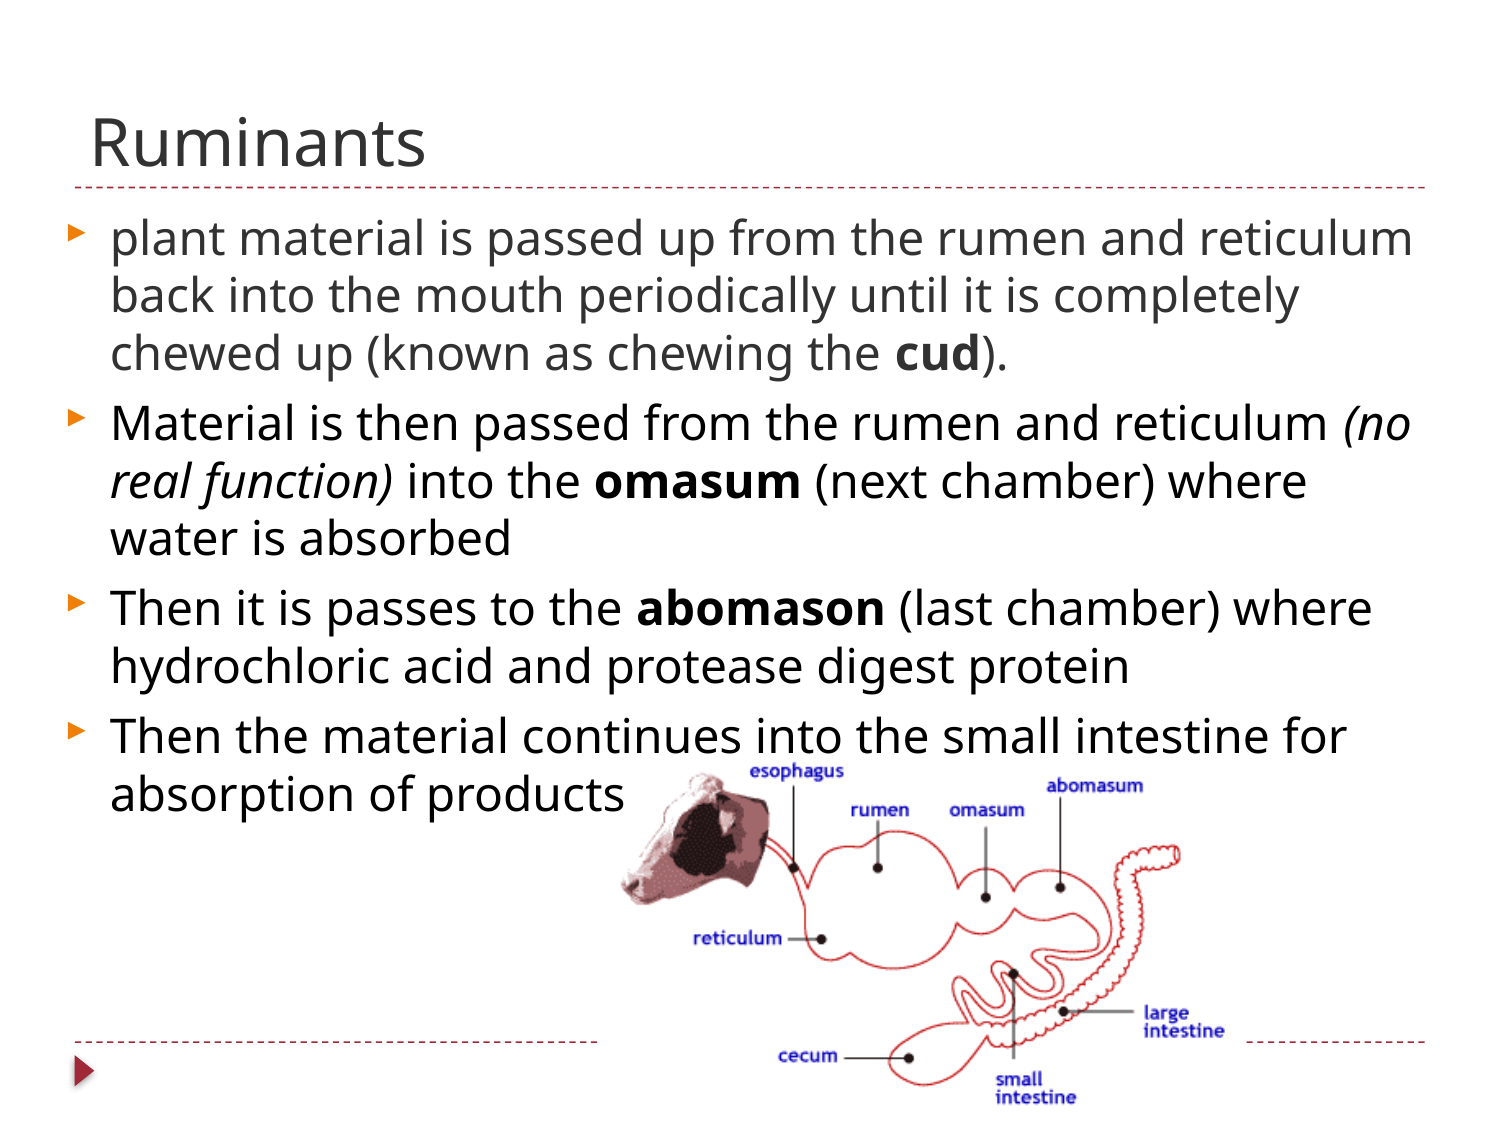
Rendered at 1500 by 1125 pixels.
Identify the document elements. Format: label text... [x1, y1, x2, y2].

picture [599, 746, 1244, 1125]
list plant material is passed up from the rumen and reticulum back into the mouth periodically until it is completely chewed up (known as chewing the cud). Material is then passed from the rumen and reticulum (no real function) into the omasum (next chamber) where water is absorbed Then it is passes to the abomason (last chamber) where hydrochloric acid and protease digest protein Then the material continues into the small intestine for absorption of products [50, 200, 1438, 1010]
title Ruminants [75, 24, 1425, 188]
